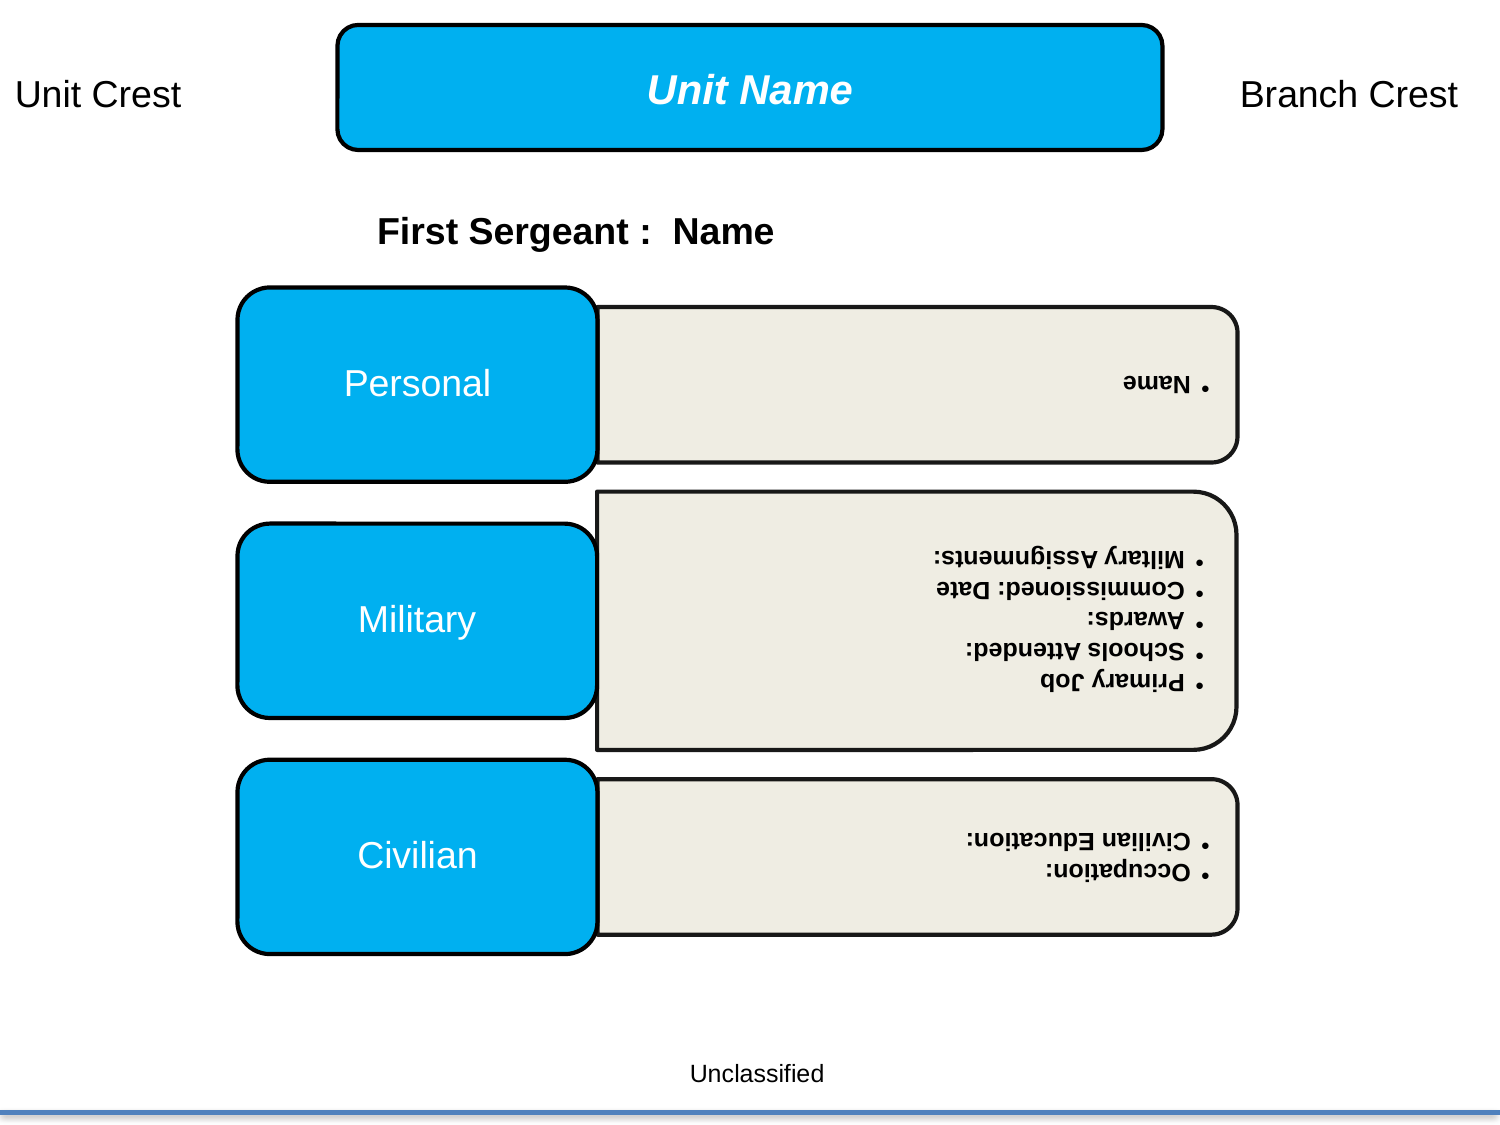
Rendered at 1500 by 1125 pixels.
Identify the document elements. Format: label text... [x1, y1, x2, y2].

text_box First Sergeant : Name [362, 199, 1200, 260]
text_box Unit Crest [0, 62, 238, 123]
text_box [237, 287, 1238, 955]
text_box Unclassified [674, 1050, 900, 1095]
text_box Unit Name [335, 22, 1165, 153]
text_box Branch Crest [1224, 62, 1488, 123]
